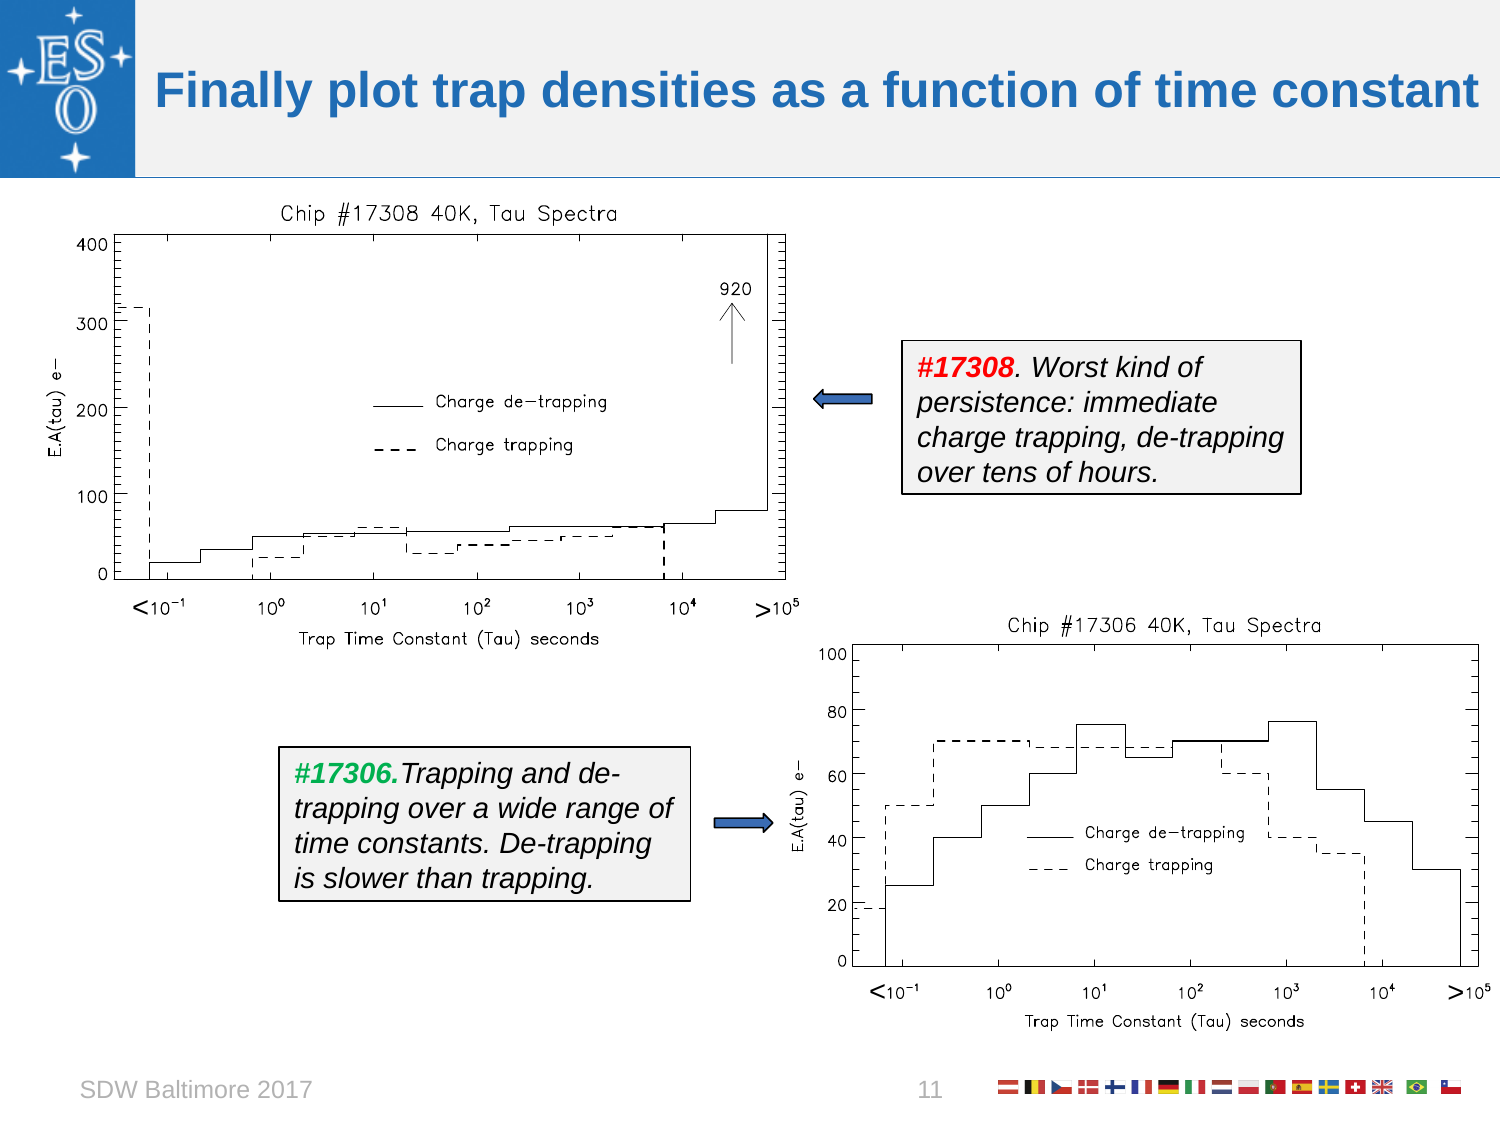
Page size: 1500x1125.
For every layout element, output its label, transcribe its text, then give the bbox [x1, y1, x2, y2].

picture [10, 188, 1500, 1059]
text_box [832, 394, 872, 404]
text_box #17308. Worst kind of persistence: immediate charge trapping, de-trapping over tens of hours. [902, 340, 1301, 494]
text_box #17306.Trapping and de-trapping over a wide range of time constants. De-trapping is slower than trapping. [279, 746, 691, 901]
title Finally plot trap densities as a function of time constant [135, 0, 1500, 176]
picture [998, 1080, 1461, 1094]
slide_number 11 [854, 1066, 959, 1119]
text_box [714, 818, 750, 828]
footer SDW Baltimore 2017 [64, 1058, 854, 1119]
